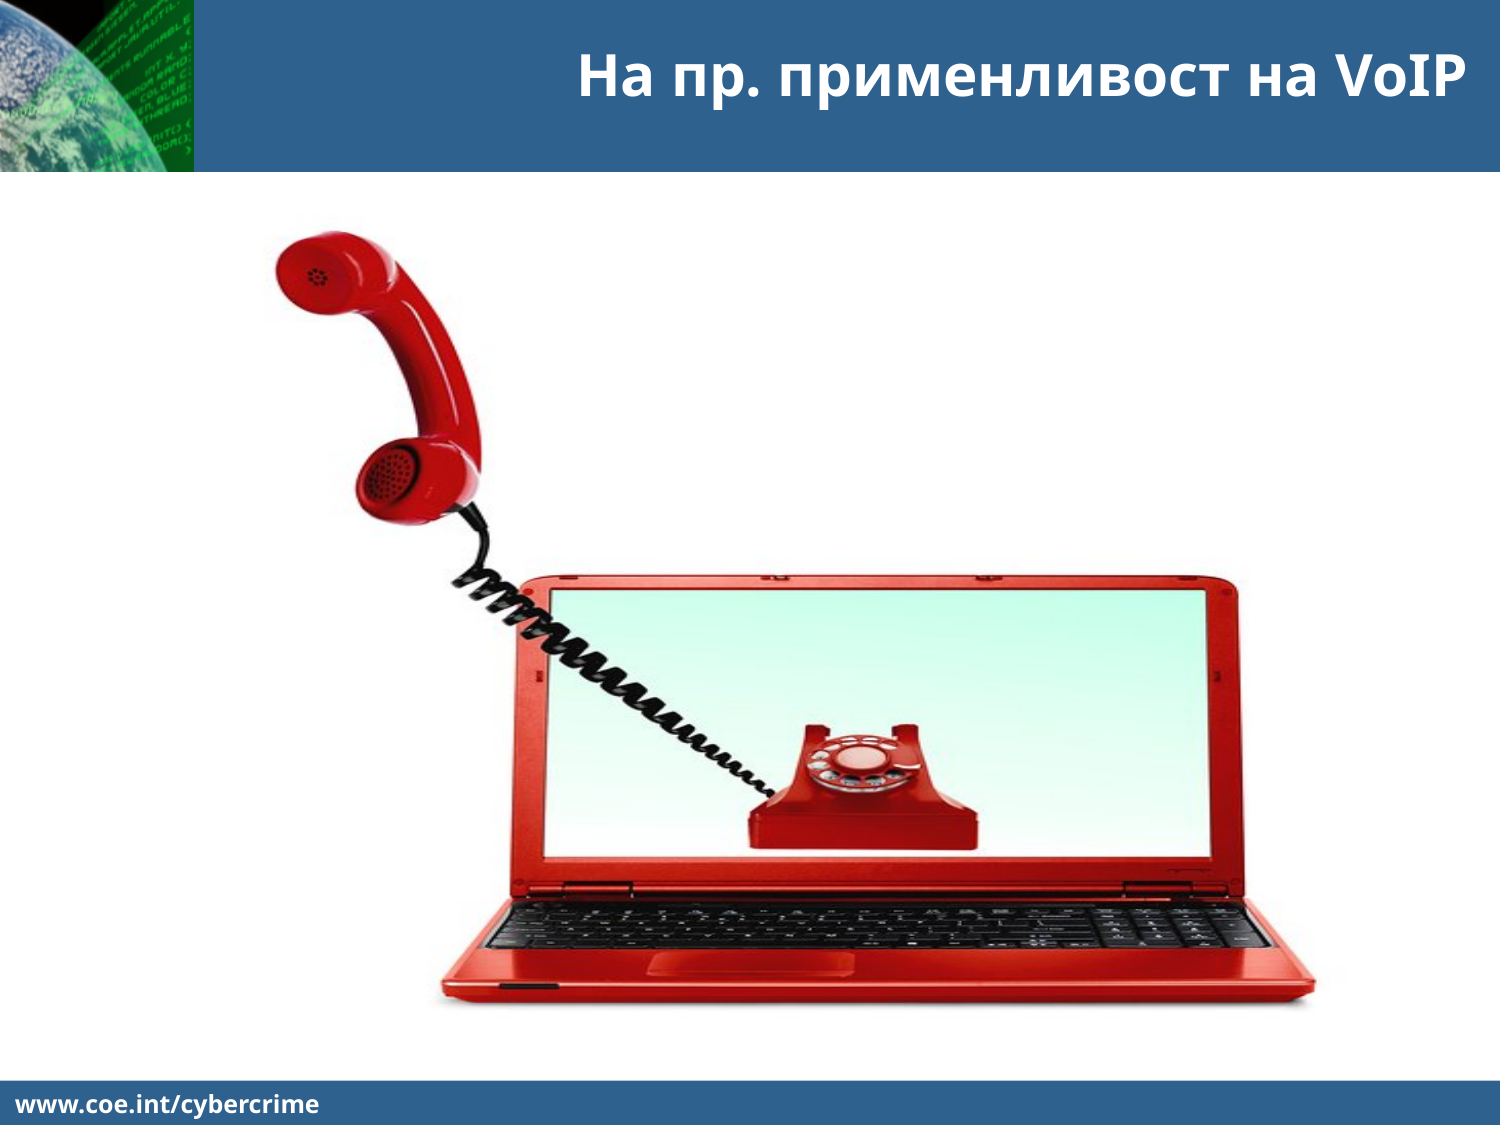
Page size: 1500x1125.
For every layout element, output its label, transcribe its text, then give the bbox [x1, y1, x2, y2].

text_box [198, 0, 1500, 172]
text_box www.coe.int/cybercrime [0, 1079, 1500, 1125]
text_box На пр. применливост на VoIP [230, 31, 1483, 116]
picture [0, 0, 1500, 1062]
